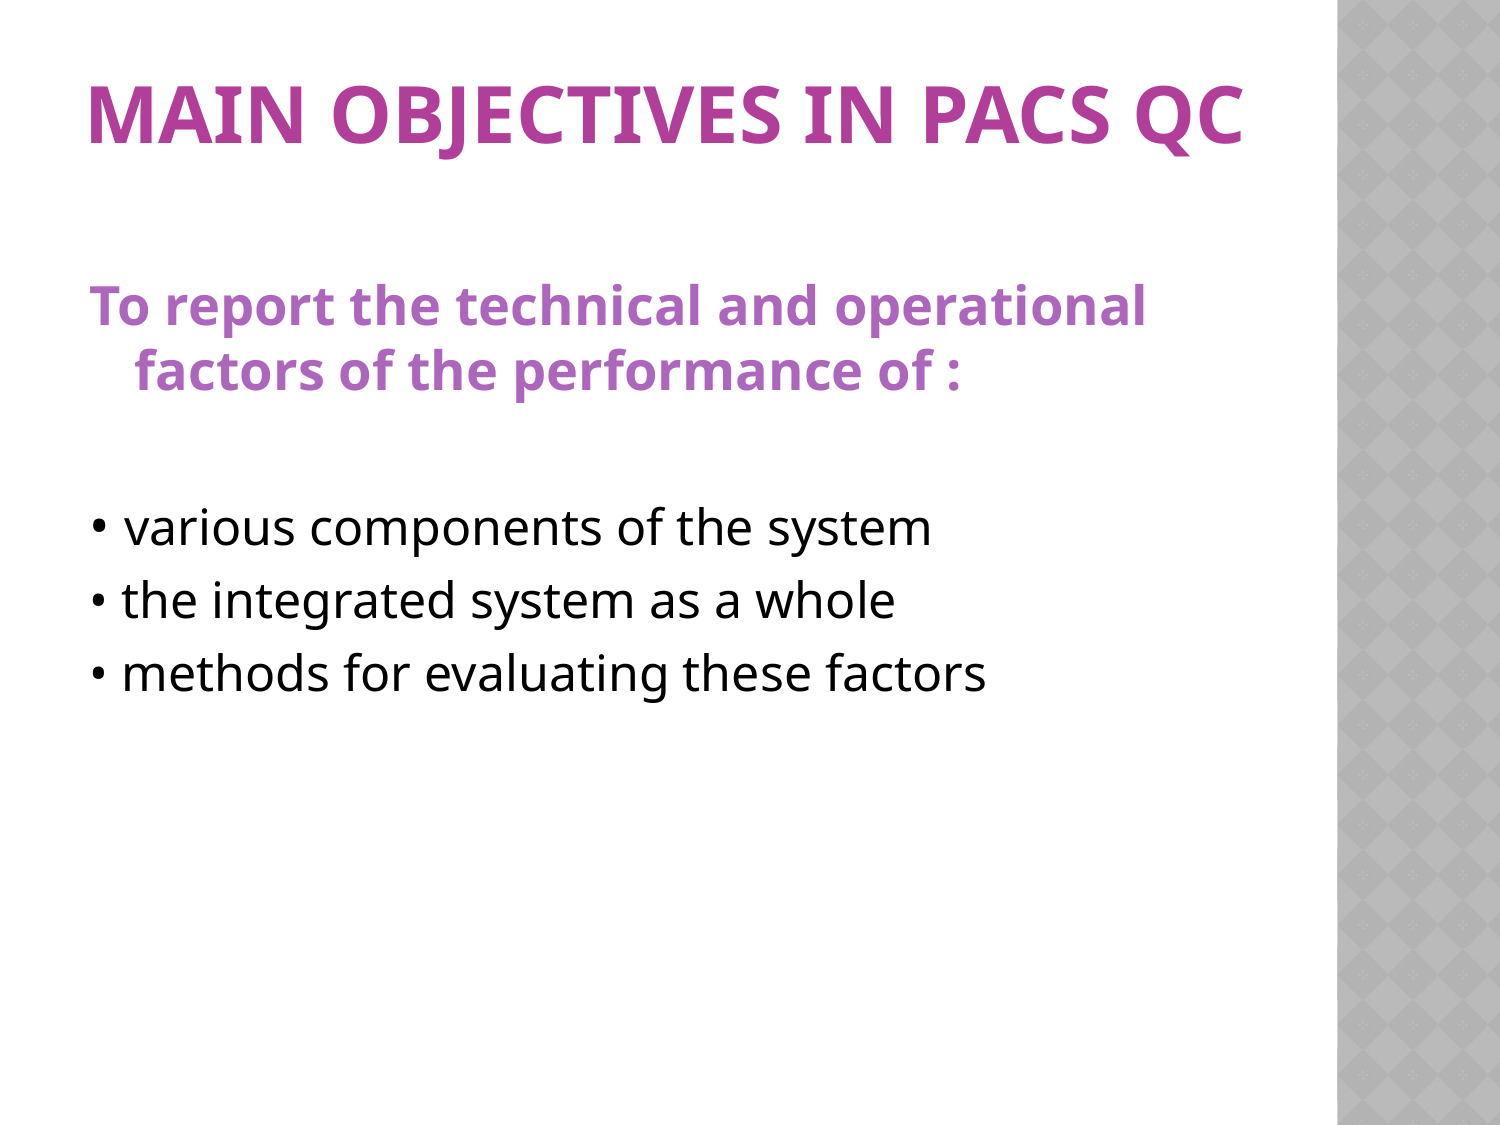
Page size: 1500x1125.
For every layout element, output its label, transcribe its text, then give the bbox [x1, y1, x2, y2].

list To report the technical and operational factors of the performance of : • various components of the system • the integrated system as a whole • methods for evaluating these factors [75, 264, 1263, 1059]
title Main objectives in PACS QC [76, 0, 1265, 160]
